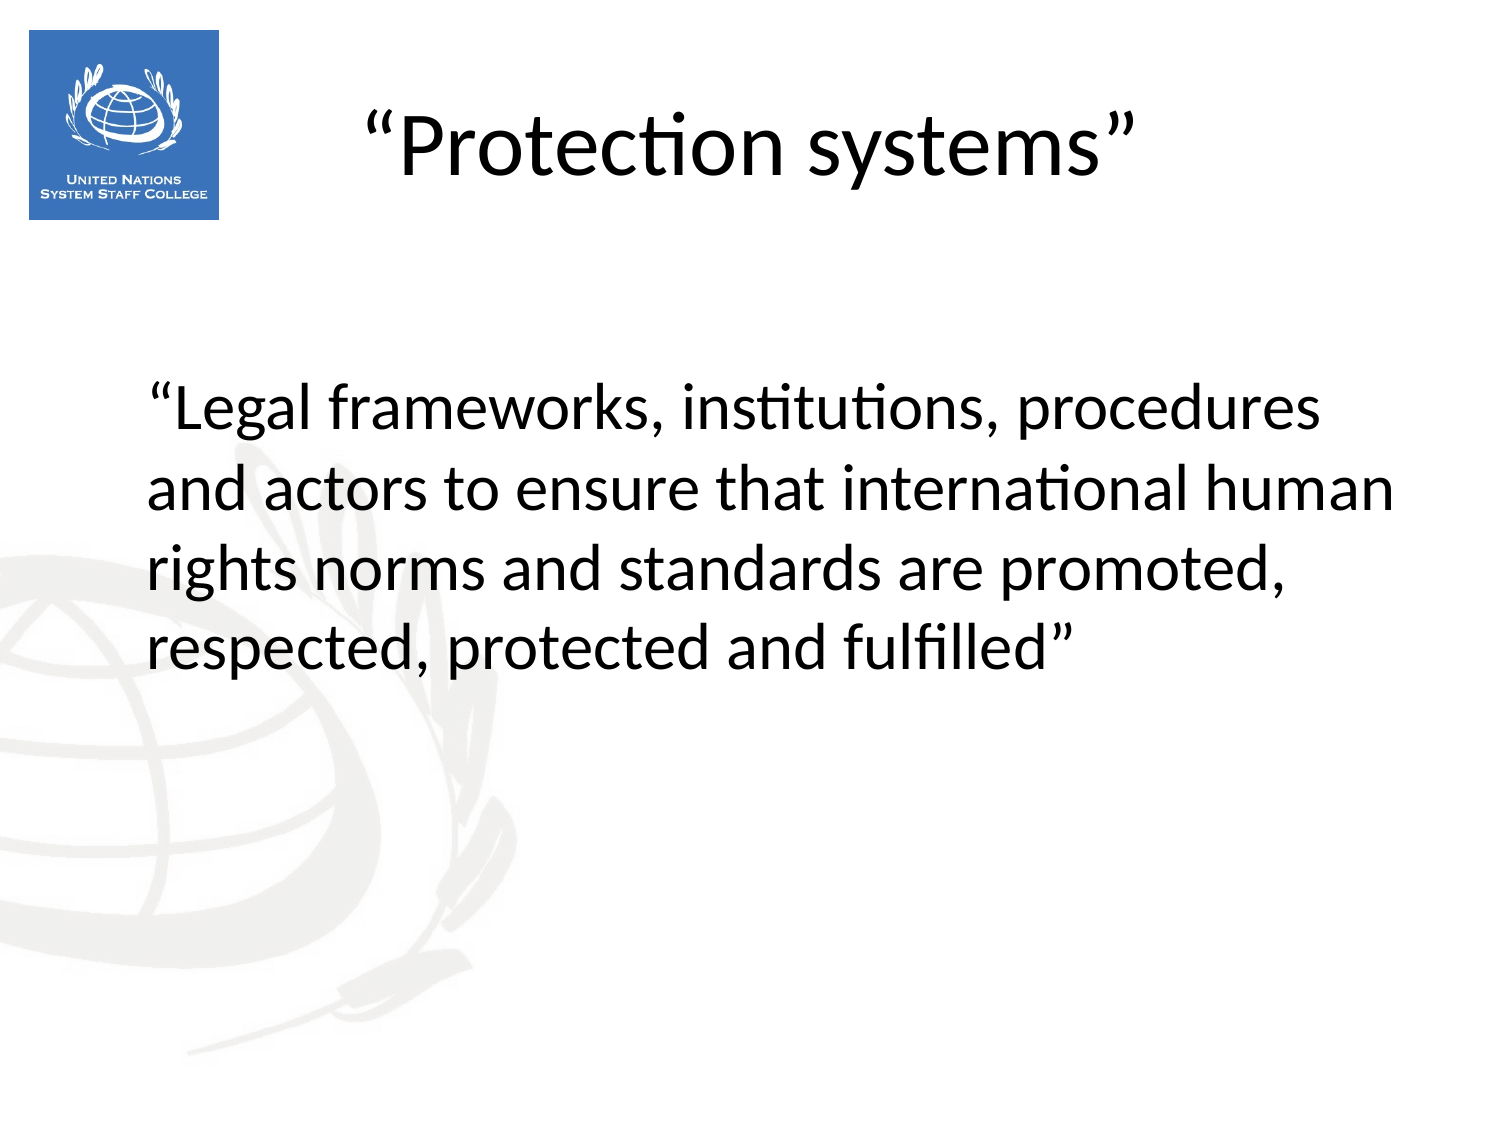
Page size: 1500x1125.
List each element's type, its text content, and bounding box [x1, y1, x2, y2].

title “Protection systems” [74, 44, 1426, 233]
list “Legal frameworks, institutions, procedures and actors to ensure that international human rights norms and standards are promoted, respected, protected and fulfilled” [74, 262, 1426, 1006]
picture [29, 30, 219, 220]
